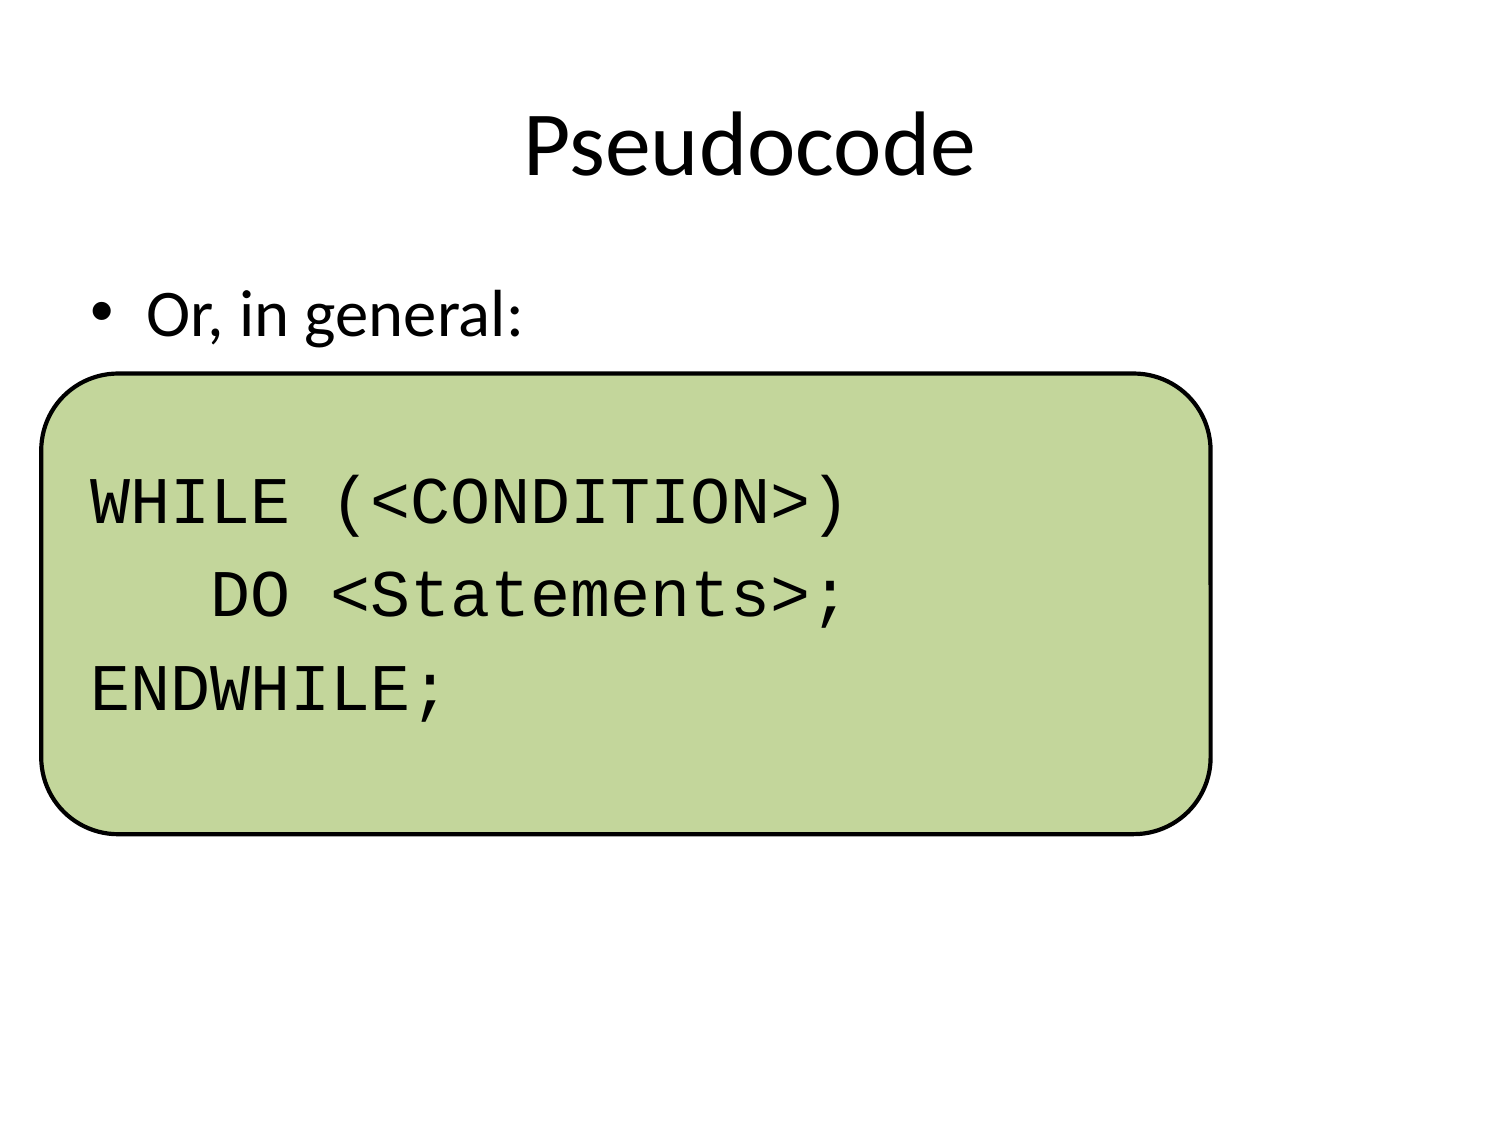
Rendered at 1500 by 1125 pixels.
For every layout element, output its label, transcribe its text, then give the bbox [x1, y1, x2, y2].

list Or, in general: WHILE (<CONDITION>) DO <Statements>; ENDWHILE; [75, 262, 1425, 1005]
text_box [39, 384, 75, 824]
title Pseudocode [75, 45, 1425, 233]
